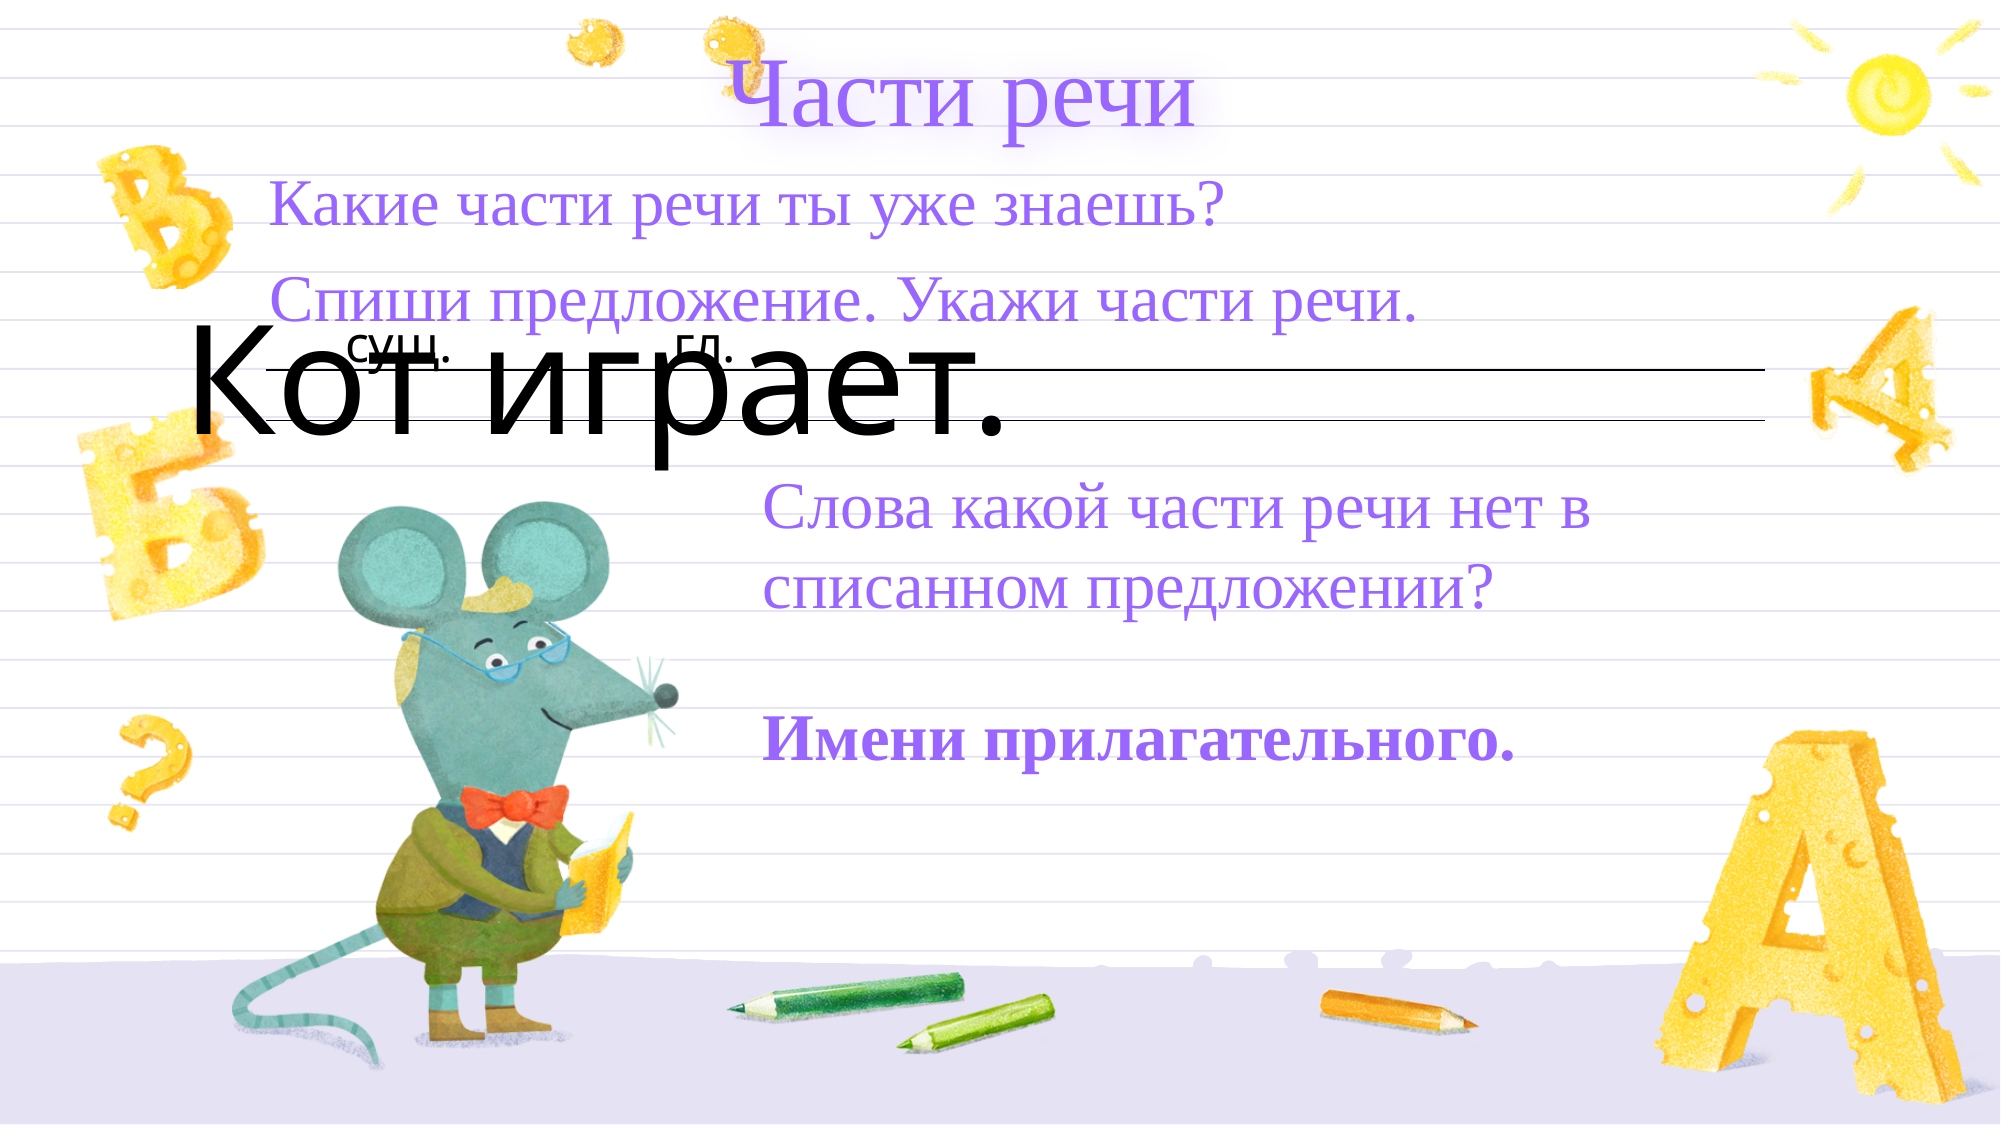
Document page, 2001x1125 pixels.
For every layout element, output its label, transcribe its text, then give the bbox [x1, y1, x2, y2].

picture [107, 714, 193, 833]
text_box Кот играет. [167, 274, 1027, 472]
picture [1801, 305, 1957, 479]
text_box сущ. гл. [330, 371, 752, 381]
picture [95, 145, 233, 289]
text_box Слова какой части речи нет в списанном предложении? [748, 454, 1868, 630]
picture [1752, 15, 1993, 217]
picture [565, 15, 765, 61]
text_box Имени прилагательного. [748, 686, 1868, 782]
picture [726, 970, 1487, 1074]
text_box Какие части речи ты уже знаешь? [253, 151, 1243, 247]
text_box Спиши предложение. Укажи части речи. [254, 247, 1452, 342]
text_box сущ. гл. [330, 305, 752, 369]
picture [1650, 729, 2001, 1106]
picture [43, 399, 681, 1074]
title Части речи [287, 62, 1637, 127]
